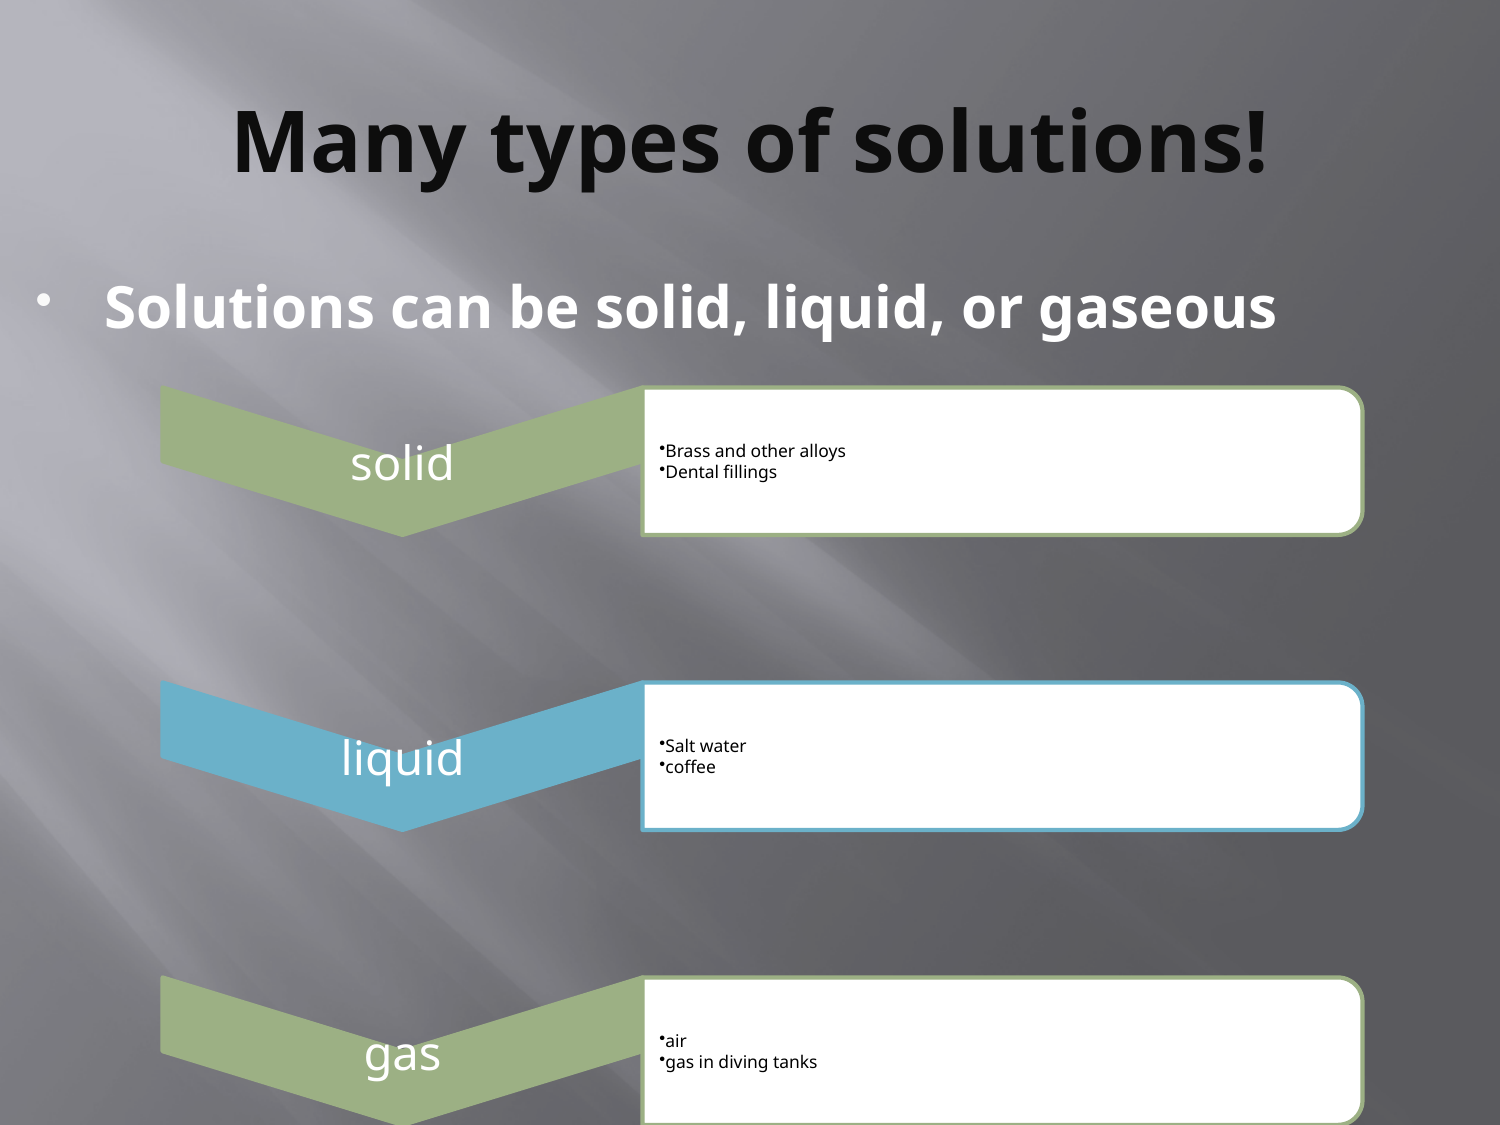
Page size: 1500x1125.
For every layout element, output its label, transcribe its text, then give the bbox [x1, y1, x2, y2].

title Many types of solutions! [75, 45, 1425, 233]
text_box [162, 387, 1363, 1125]
list Solutions can be solid, liquid, or gaseous [0, 262, 1500, 1035]
